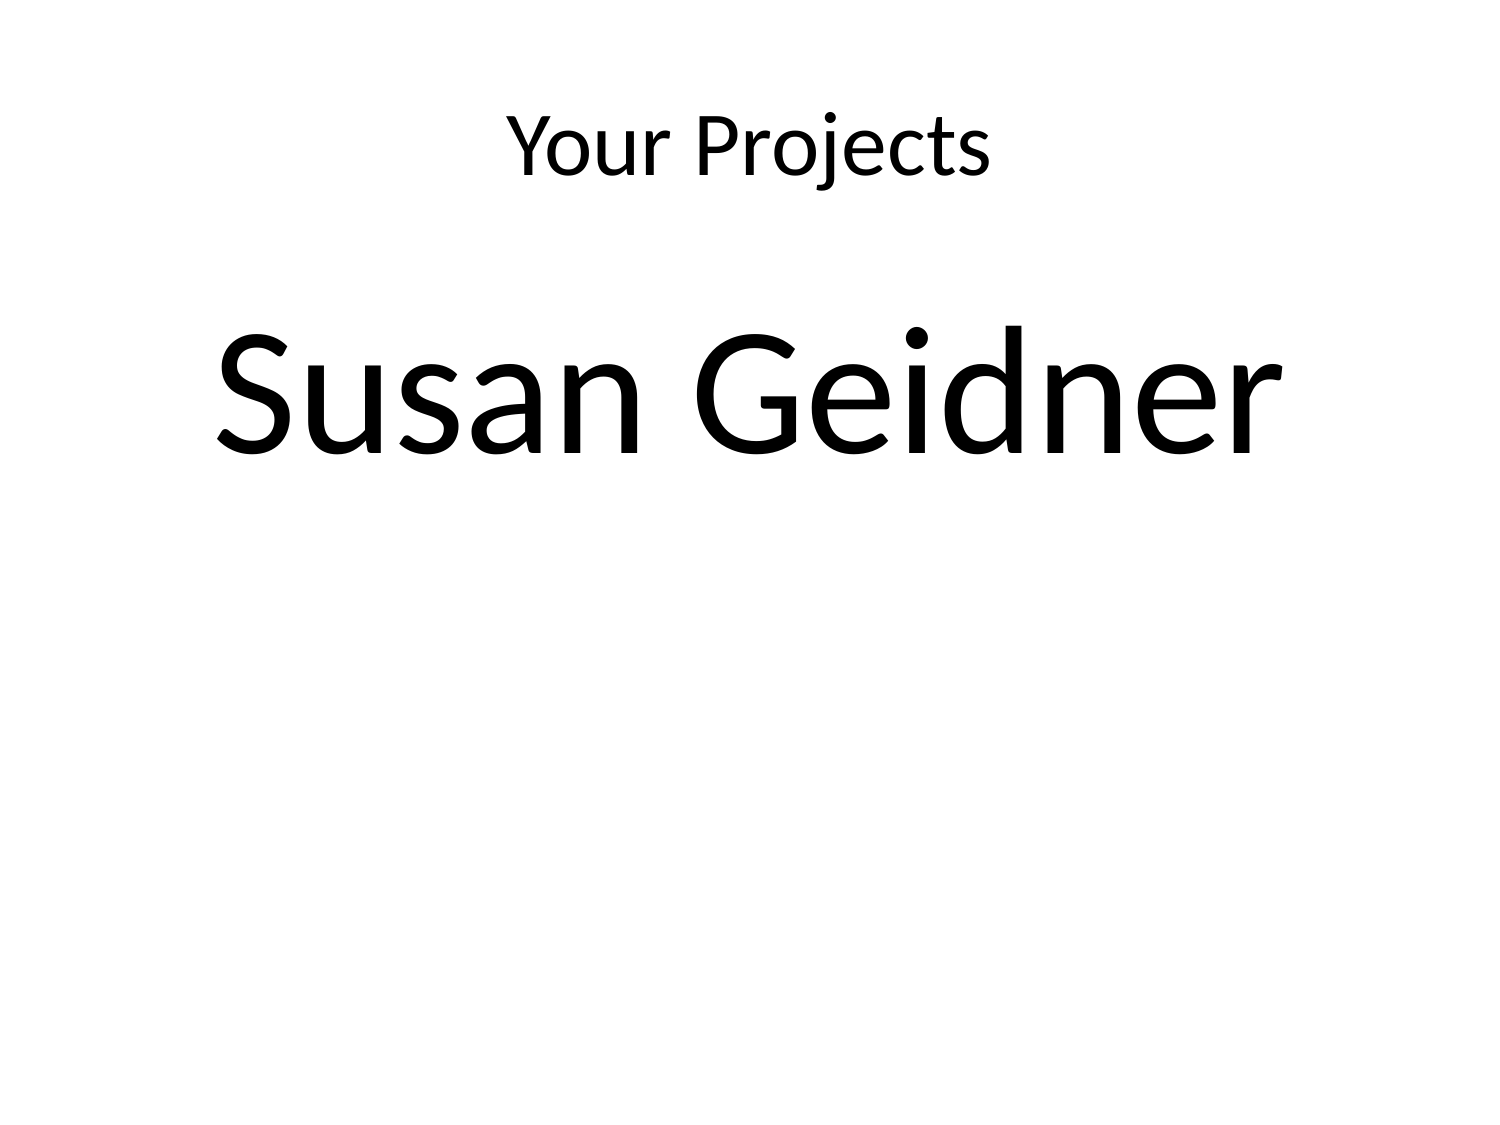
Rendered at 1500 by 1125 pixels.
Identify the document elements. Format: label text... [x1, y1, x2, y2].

title Your Projects [75, 45, 1425, 233]
list Susan Geidner [75, 262, 1425, 1005]
